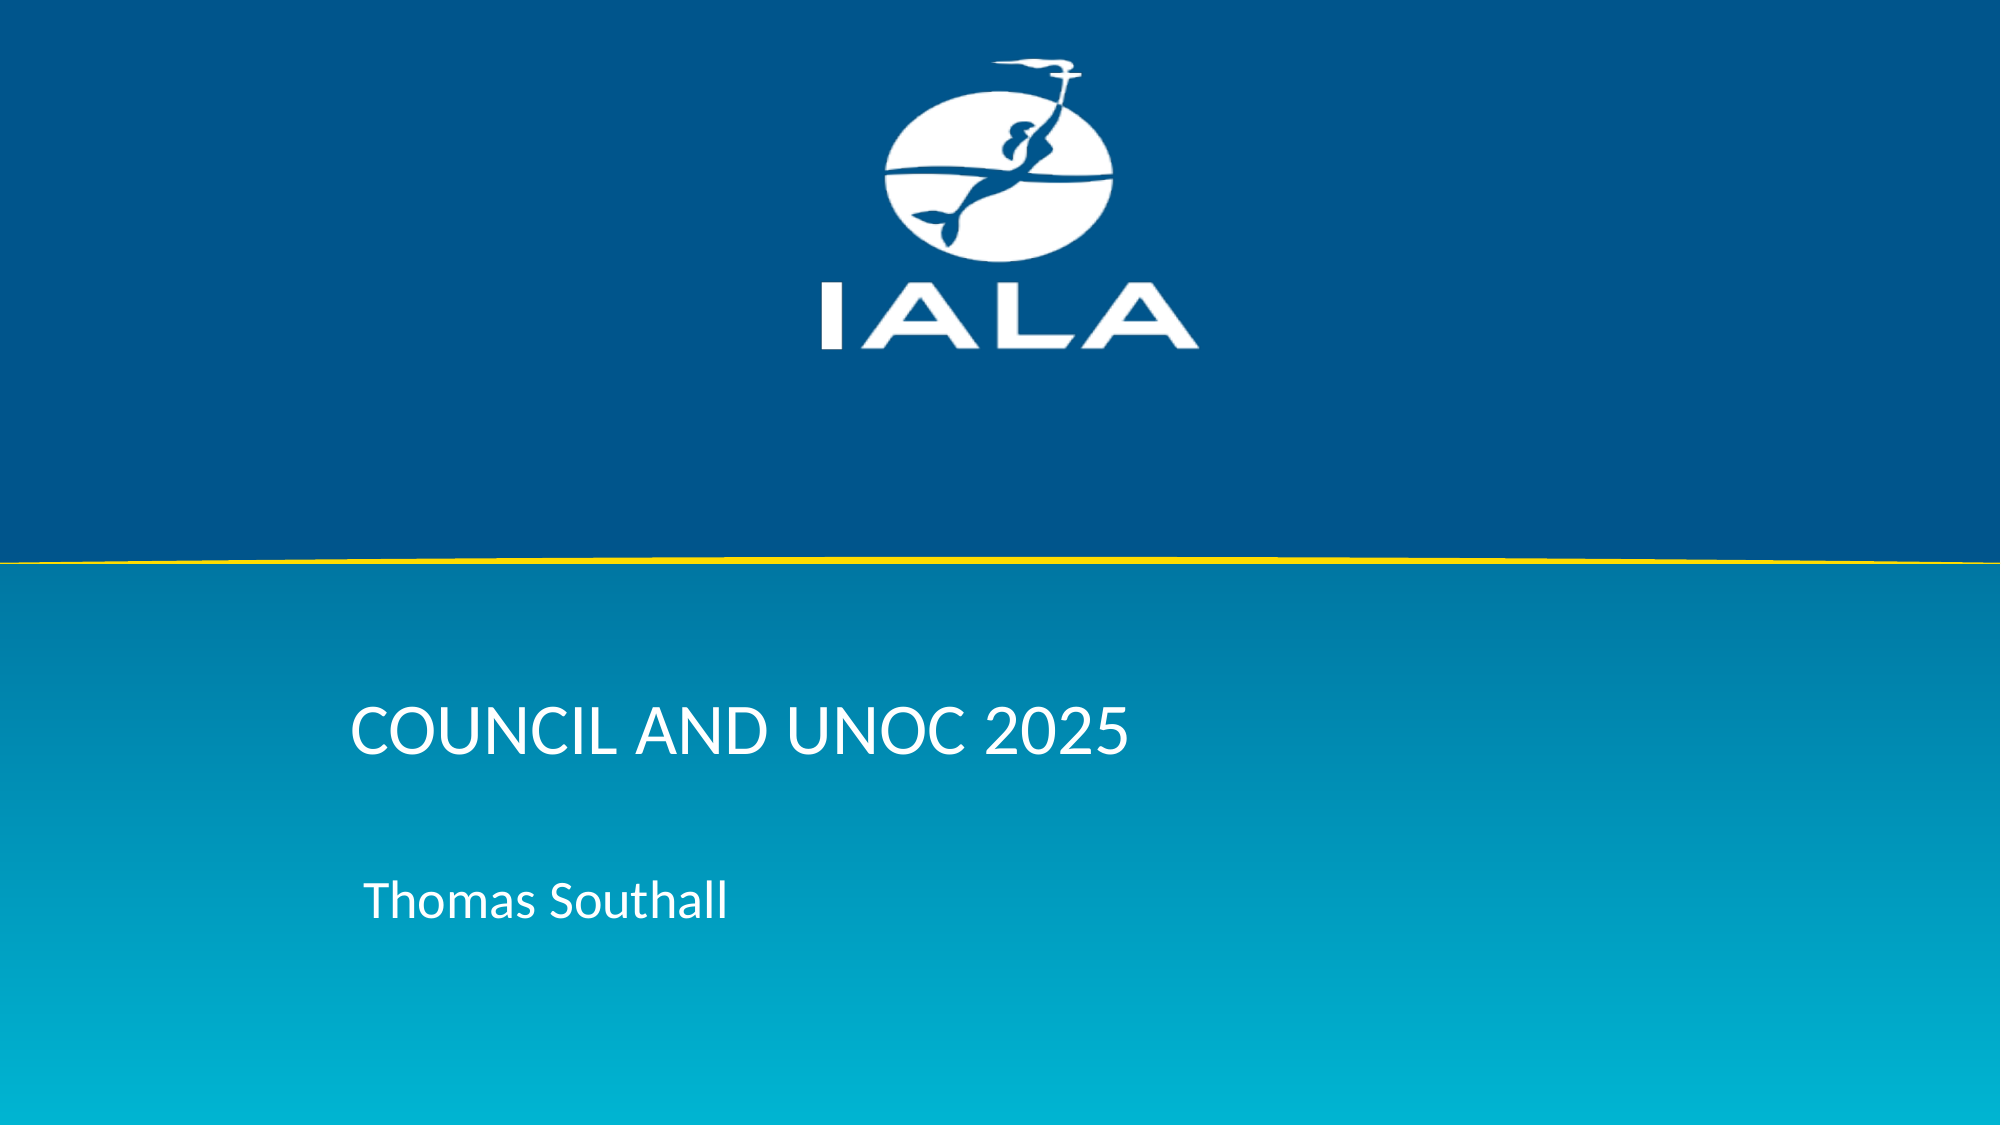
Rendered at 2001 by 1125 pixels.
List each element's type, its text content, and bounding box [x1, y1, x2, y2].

list Thomas Southall [362, 857, 1638, 1047]
title Council and UNOC 2025 [350, 574, 1691, 770]
